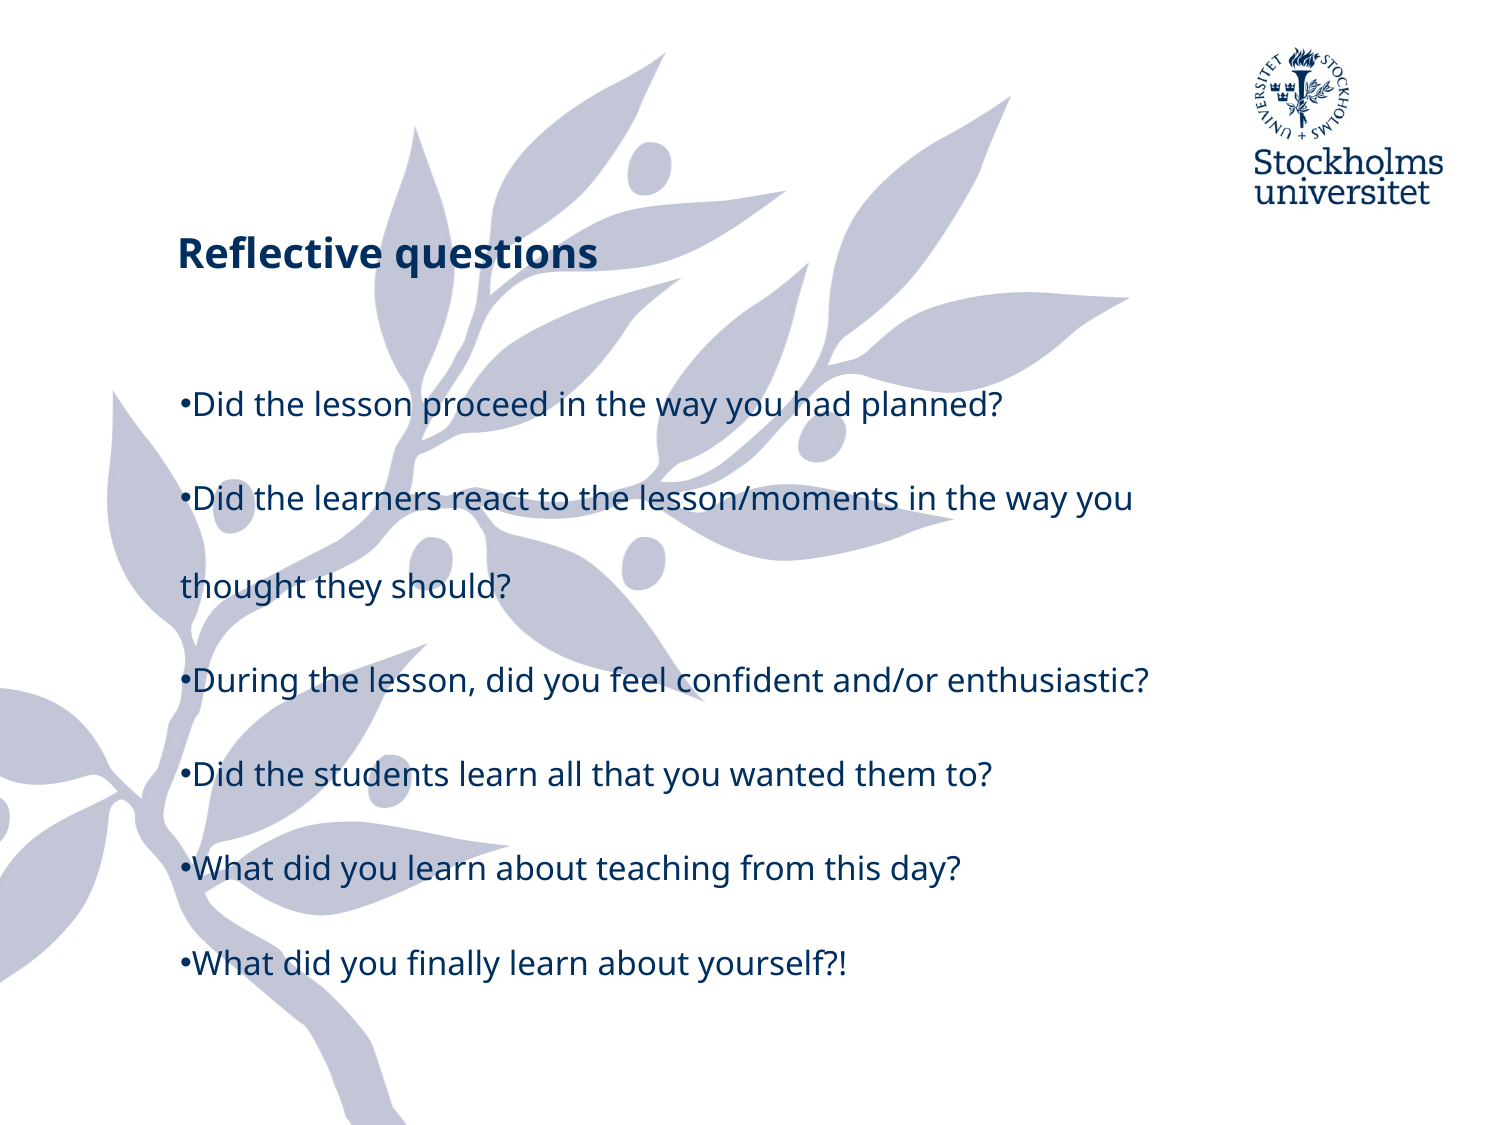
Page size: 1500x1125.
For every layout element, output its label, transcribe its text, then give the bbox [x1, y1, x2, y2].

picture [0, 52, 1130, 1125]
subtitle Did the lesson proceed in the way you had planned? Did the learners react to the lesson/moments in the way you thought they should? During the lesson, did you feel confident and/or enthusiastic? Did the students learn all that you wanted them to? What did you learn about teaching from this day? What did you finally learn about yourself?! [164, 327, 1254, 997]
picture [1253, 47, 1443, 213]
slide_number [127, 1008, 313, 1056]
title Reflective questions [164, 187, 1254, 317]
footer [317, 1008, 1055, 1059]
